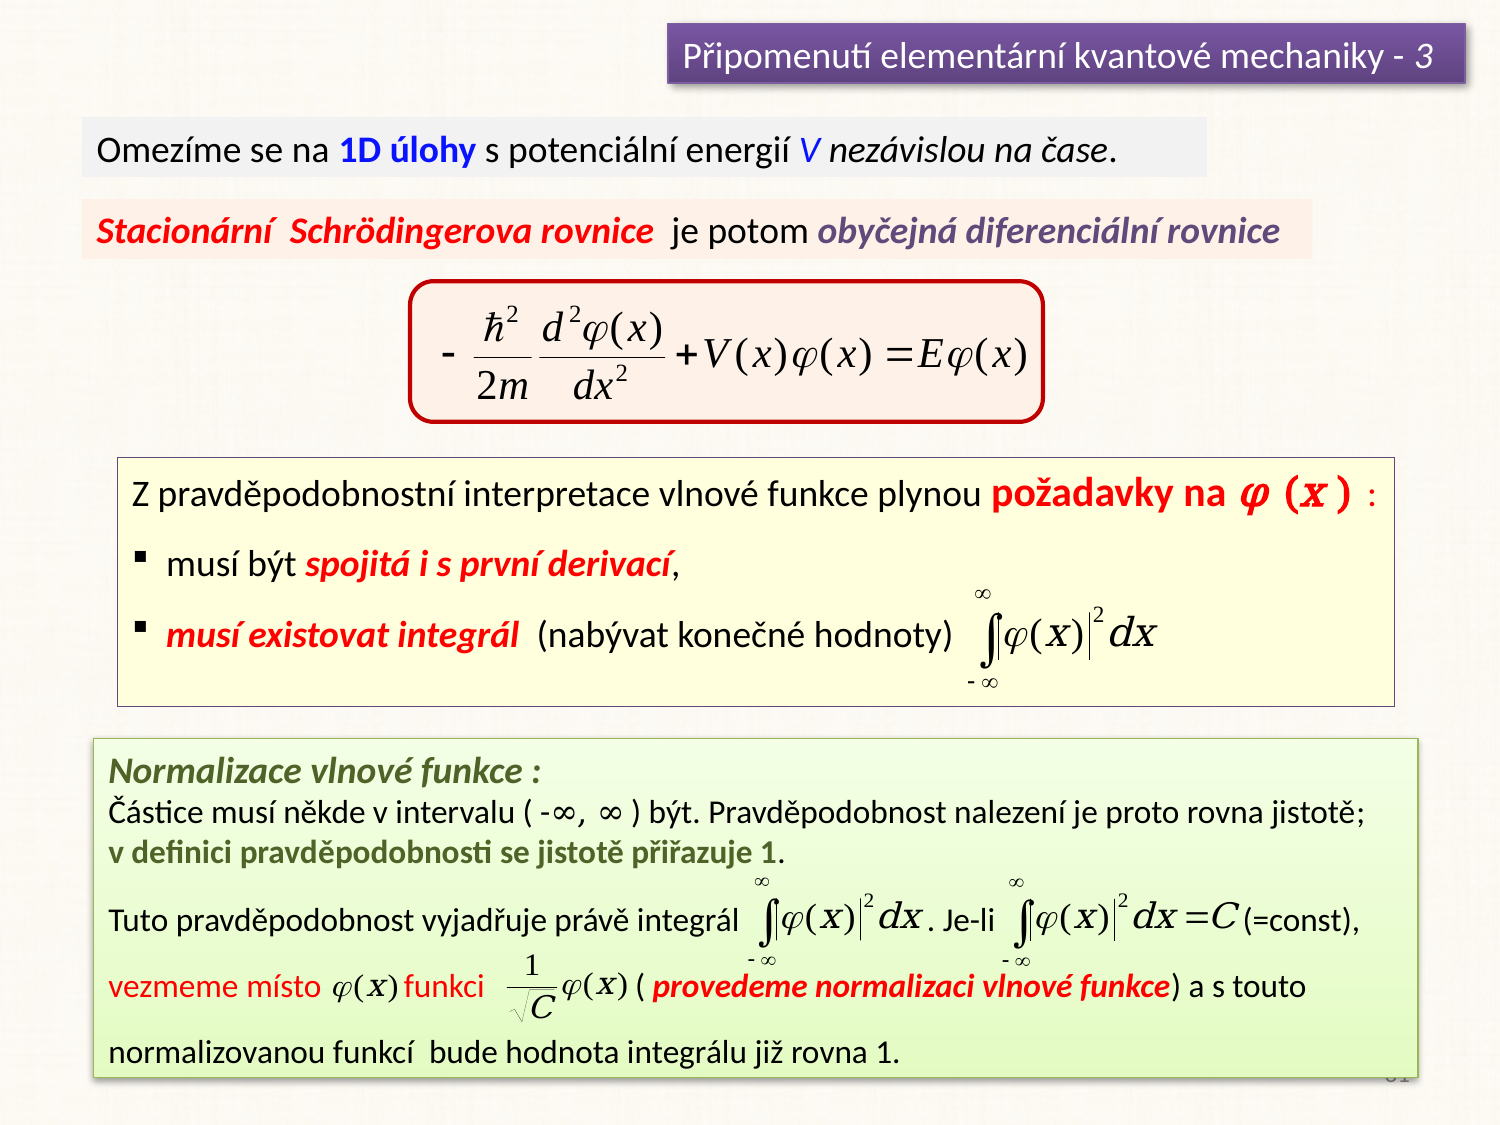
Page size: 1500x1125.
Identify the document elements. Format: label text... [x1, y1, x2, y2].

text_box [960, 572, 1161, 700]
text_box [93, 737, 1419, 1082]
text_box Připomenutí elementární kvantové mechaniky - 3 [667, 23, 1466, 84]
text_box Z pravděpodobnostní interpretace vlnové funkce plynou požadavky na φ (x ) : musí být spojitá i s první derivací, musí existovat integrál (nabývat konečné hodnoty) [117, 457, 1395, 707]
slide_number 31 [1074, 1042, 1425, 1103]
text_box Omezíme se na 1D úlohy s potenciální energií V nezávislou na čase. [81, 117, 1207, 177]
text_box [81, 198, 1313, 422]
